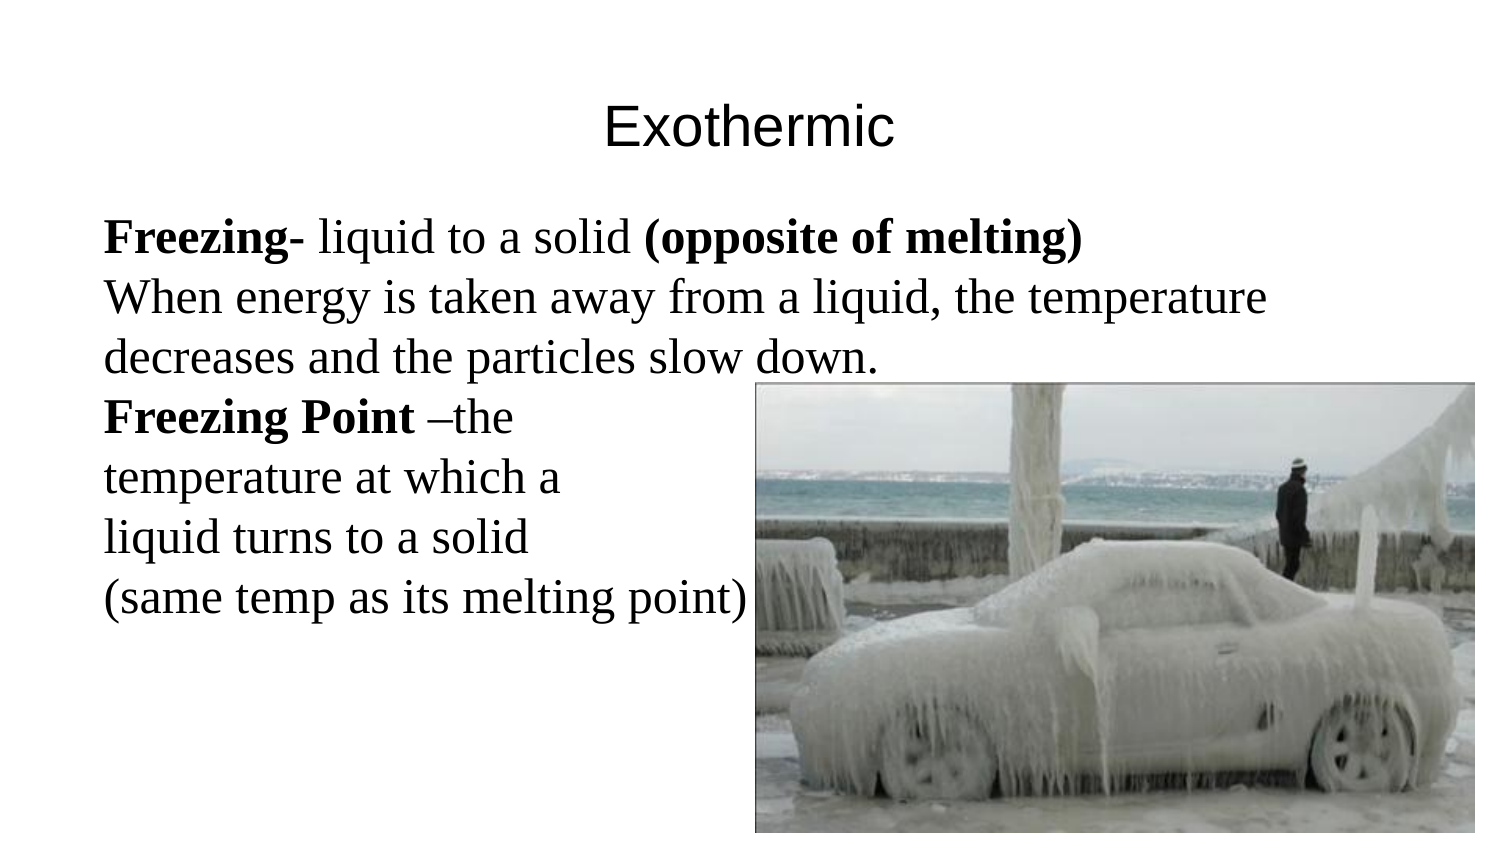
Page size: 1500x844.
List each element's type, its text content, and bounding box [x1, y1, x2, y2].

picture [755, 382, 1475, 834]
title Exothermic [51, 72, 1449, 167]
list Freezing- liquid to a solid (opposite of melting) When energy is taken away from a liquid, the temperature decreases and the particles slow down. Freezing Point –the temperature at which a liquid turns to a solid (same temp as its melting point) [51, 189, 1449, 750]
